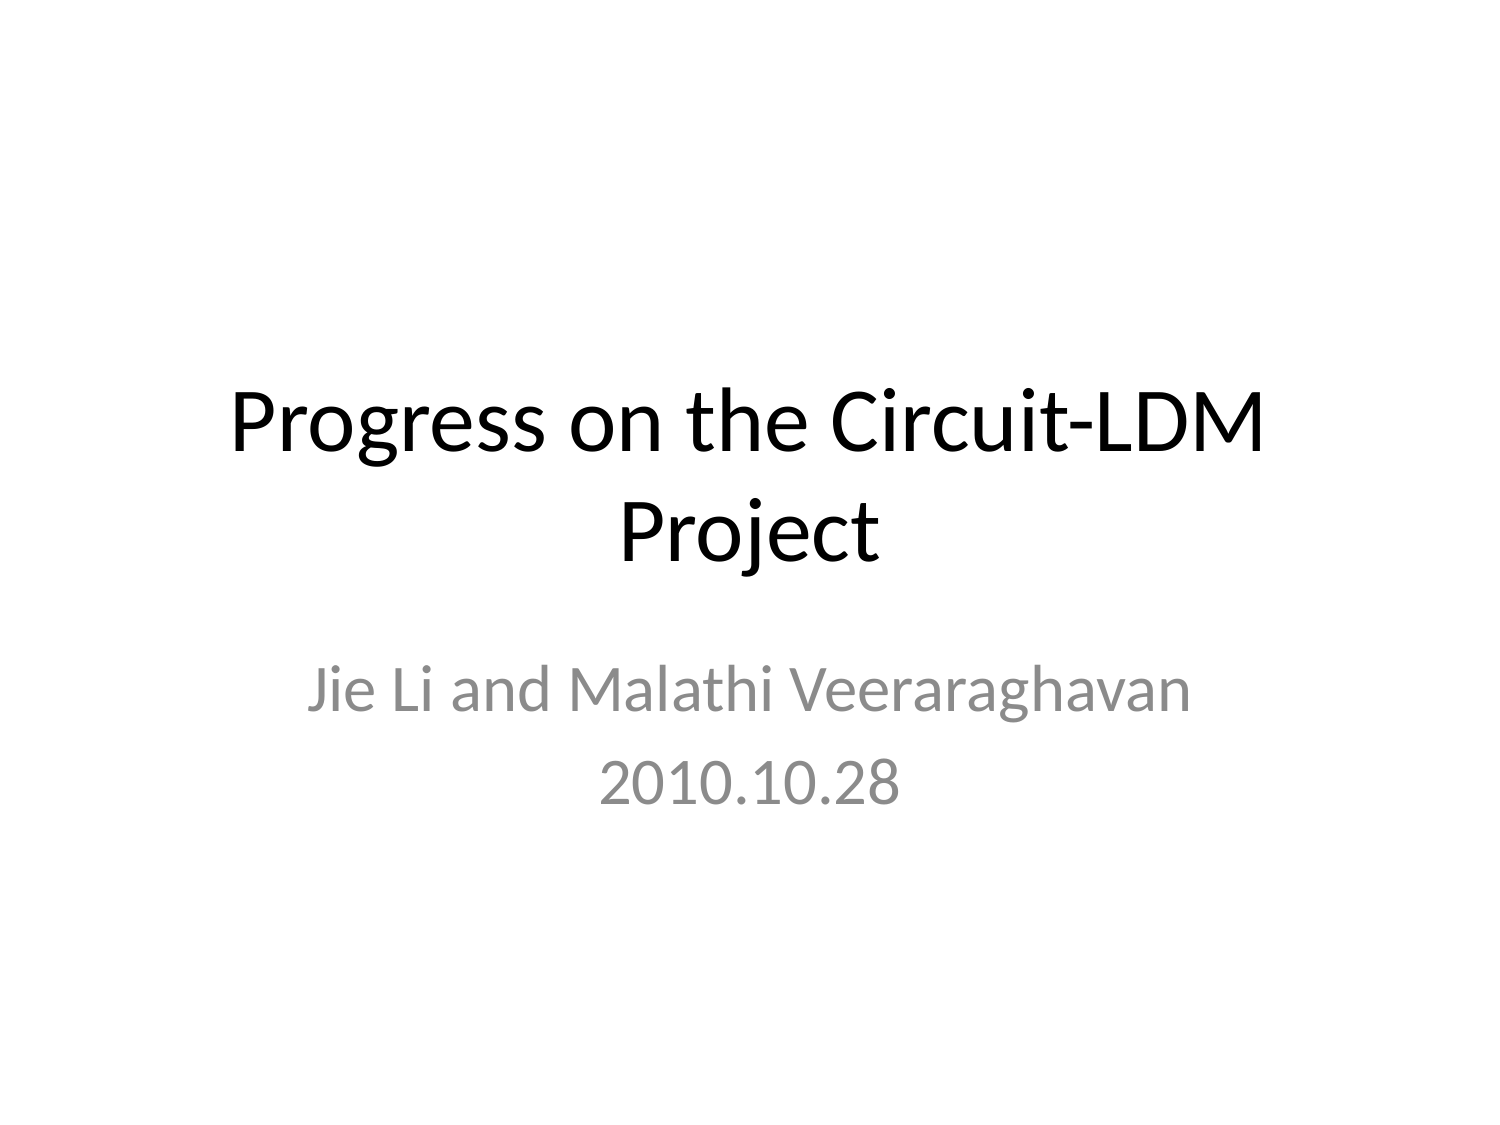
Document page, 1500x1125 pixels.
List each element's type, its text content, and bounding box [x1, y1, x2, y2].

subtitle Jie Li and Malathi Veeraraghavan 2010.10.28 [225, 637, 1275, 925]
title Progress on the Circuit-LDM Project [112, 349, 1388, 591]
